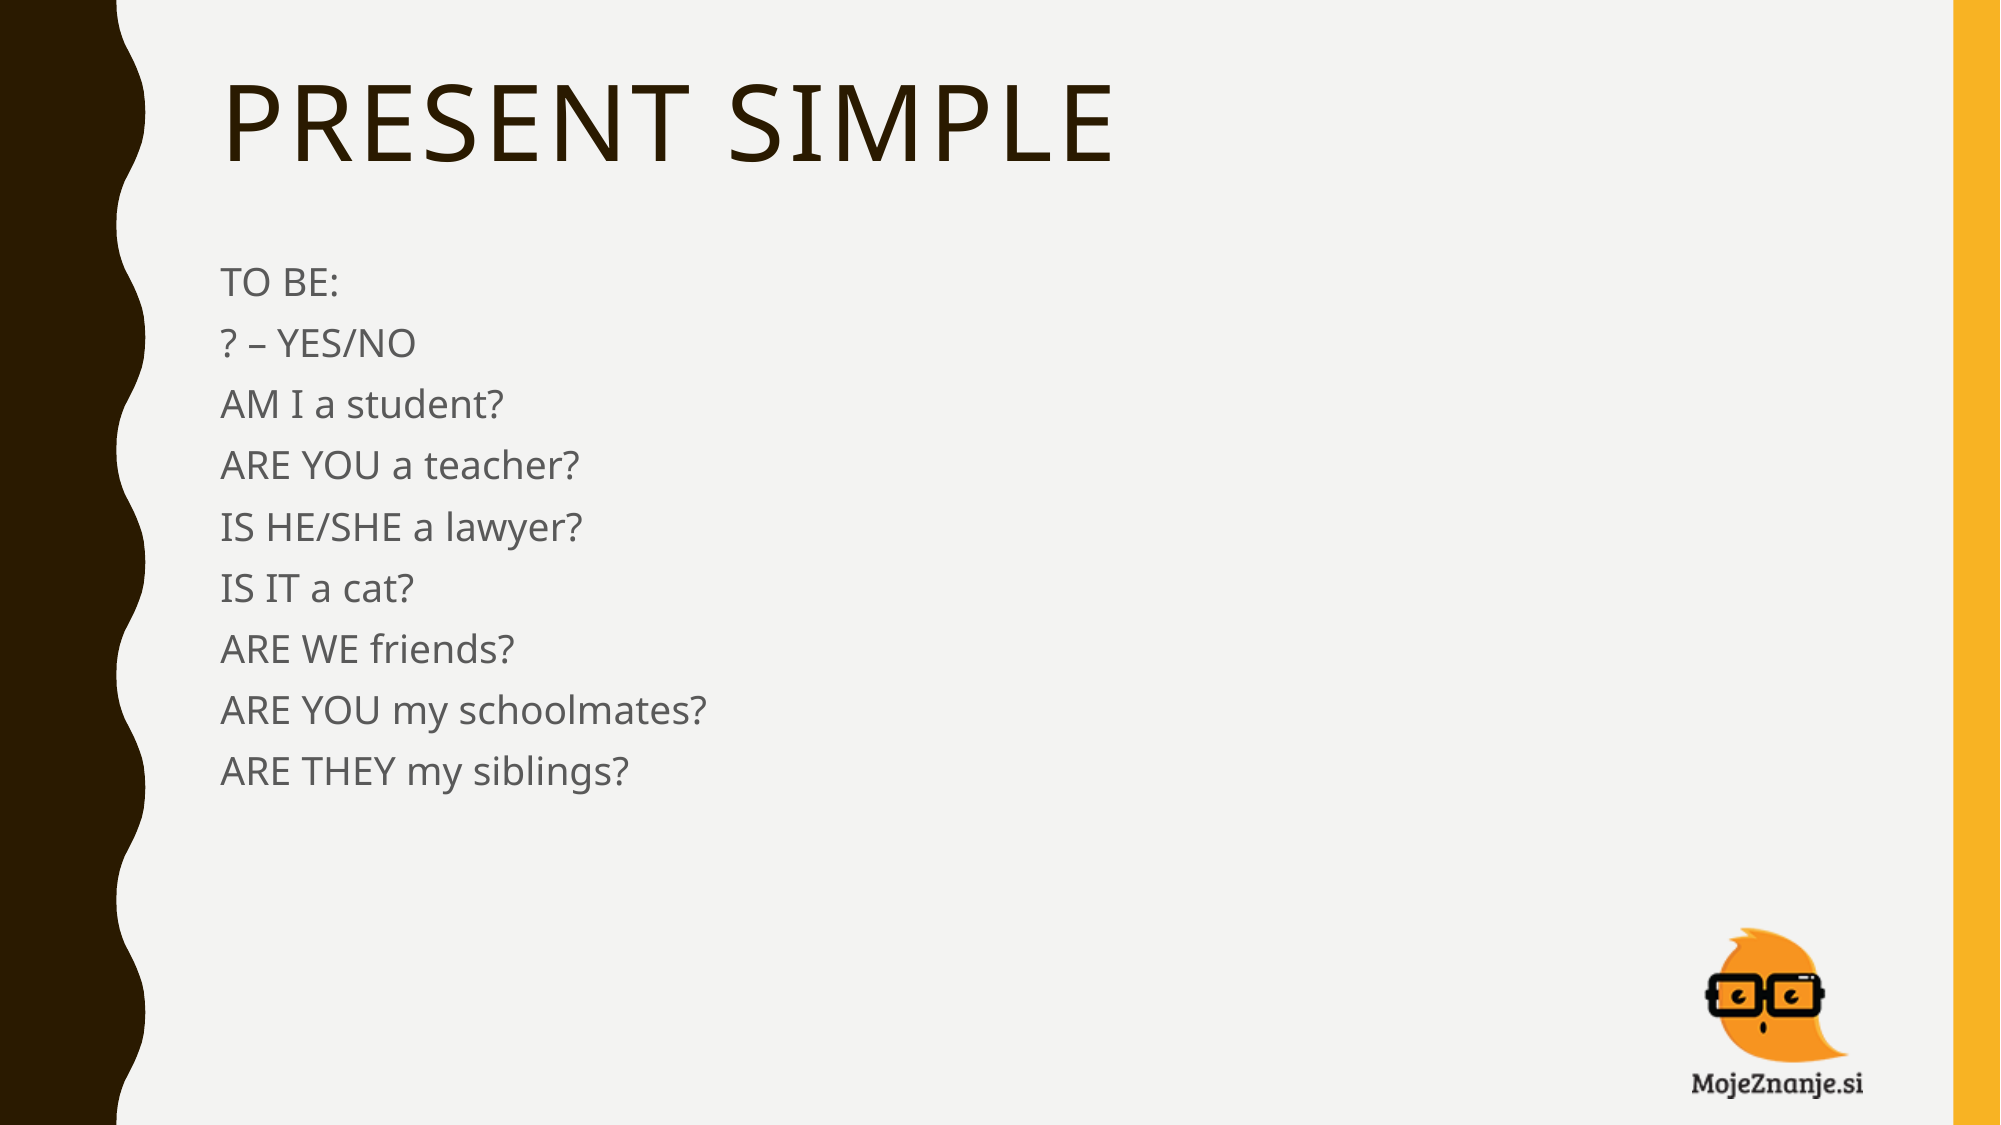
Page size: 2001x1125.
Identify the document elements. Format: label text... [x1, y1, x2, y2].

list TO BE: ? – YES/NO AM I a student? ARE YOU a teacher? IS HE/SHE a lawyer? IS IT a cat? ARE WE friends? ARE YOU my schoolmates? ARE THEY my siblings? [205, 245, 1875, 983]
picture [1692, 983, 1863, 1099]
title PRESENT SIMPLE [205, 62, 1875, 245]
